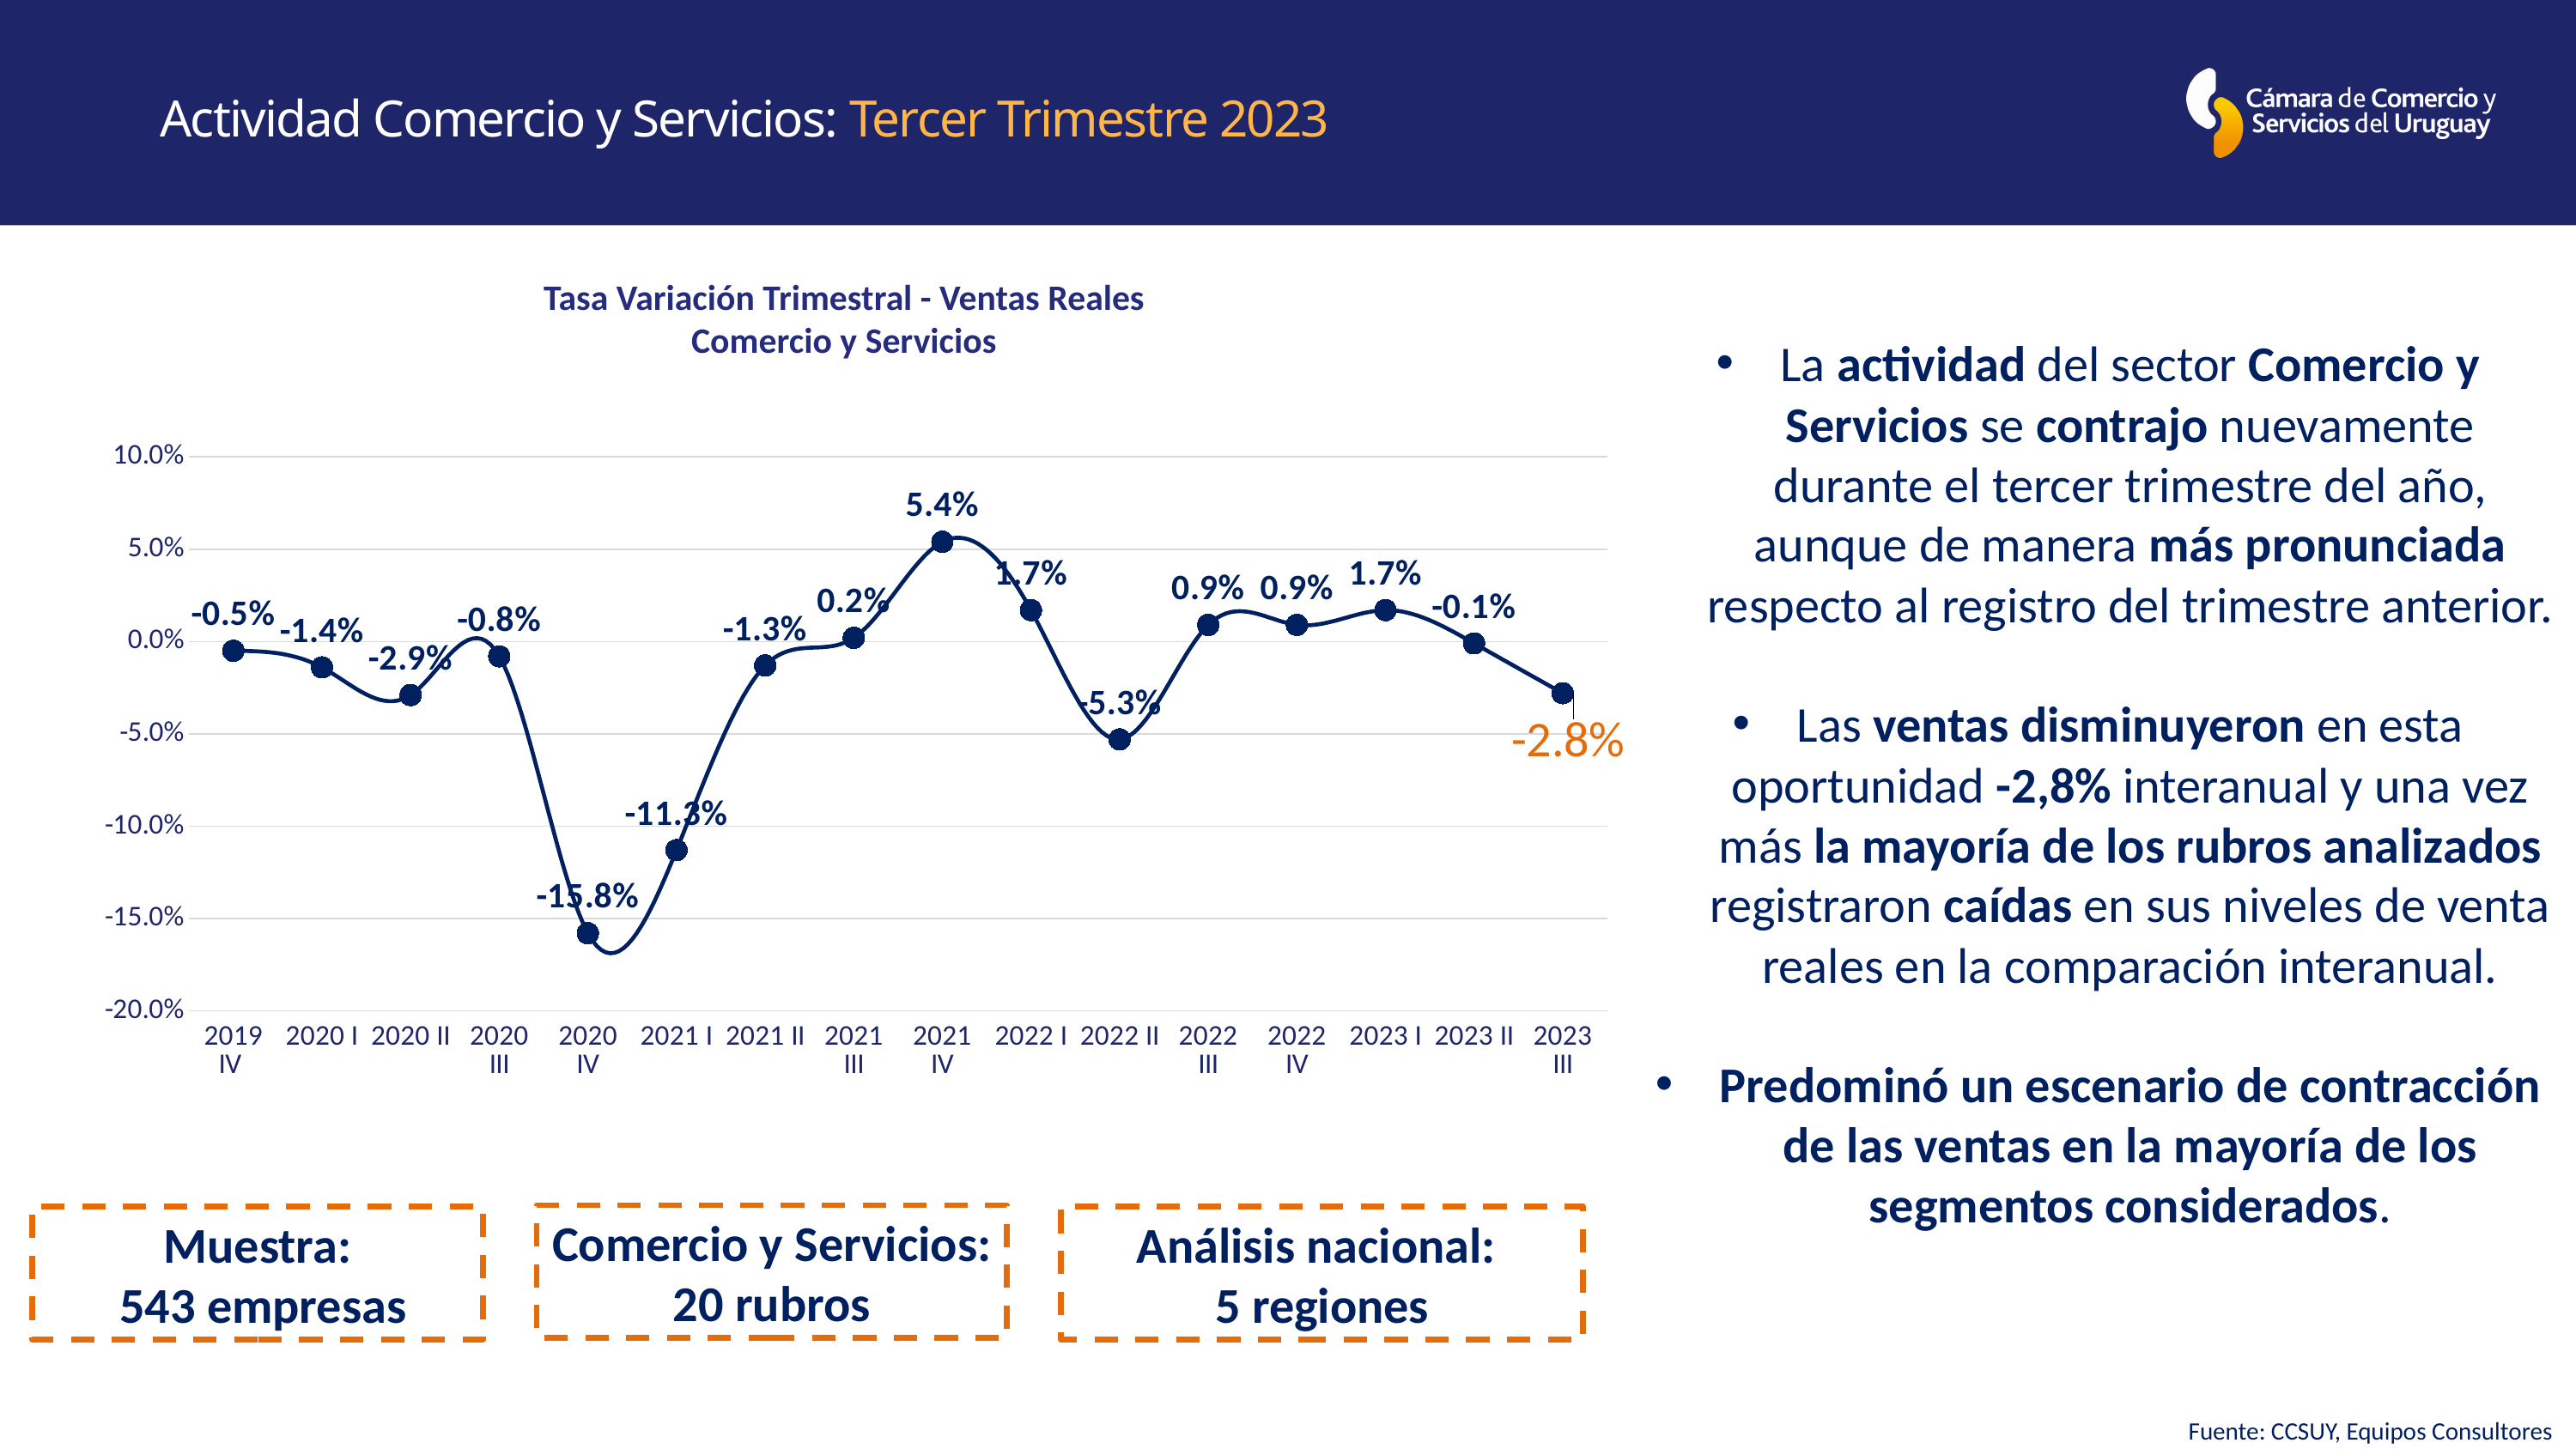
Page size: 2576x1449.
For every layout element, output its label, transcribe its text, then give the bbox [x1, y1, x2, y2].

text_box La actividad del sector Comercio y Servicios se contrajo nuevamente durante el tercer trimestre del año, aunque de manera más pronunciada respecto al registro del trimestre anterior. Las ventas disminuyeron en esta oportunidad -2,8% interanual y una vez más la mayoría de los rubros analizados registraron caídas en sus niveles de venta reales en la comparación interanual. Predominó un escenario de contracción de las ventas en la mayoría de los segmentos considerados. [1637, 331, 2560, 1234]
picture [2186, 67, 2497, 158]
text_box Actividad Comercio y Servicios: Tercer Trimestre 2023 [160, 82, 1676, 148]
text_box Comercio y Servicios: 20 rubros [536, 1204, 1007, 1338]
text_box Tasa Variación Trimestral - Ventas Reales Comercio y Servicios [400, 267, 1288, 367]
text_box Fuente: CCSUY, Equipos Consultores [1760, 1379, 2553, 1446]
text_box [0, 0, 2576, 226]
text_box Análisis nacional: 5 regiones [1060, 1206, 1583, 1340]
chart [0, 397, 1698, 1177]
text_box Muestra: 543 empresas [32, 1206, 483, 1340]
